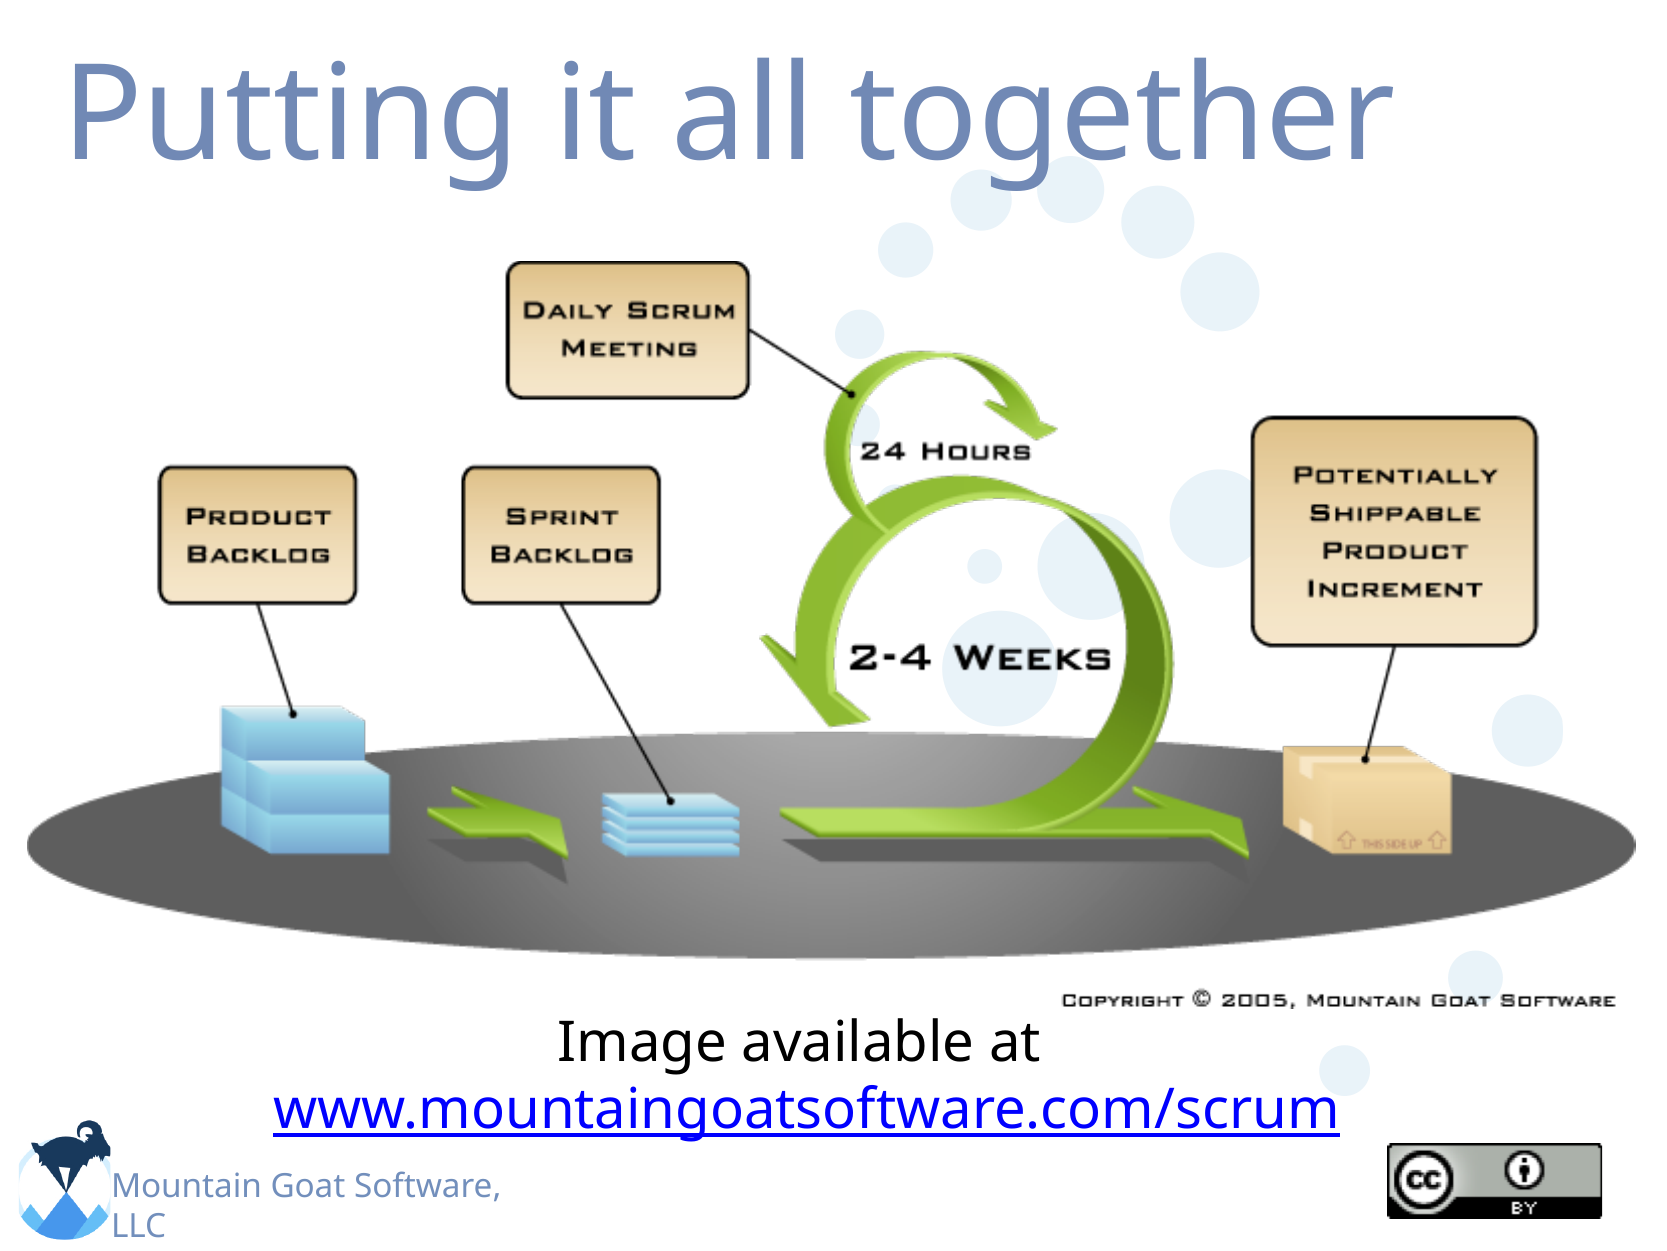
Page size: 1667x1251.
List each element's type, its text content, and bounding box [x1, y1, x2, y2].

picture [26, 261, 1636, 1009]
picture [1387, 1143, 1603, 1219]
picture [18, 1120, 111, 1240]
text_box Image available at www.mountaingoatsoftware.com/scrum [253, 1009, 1360, 1156]
title Putting it all together [55, 18, 1609, 195]
